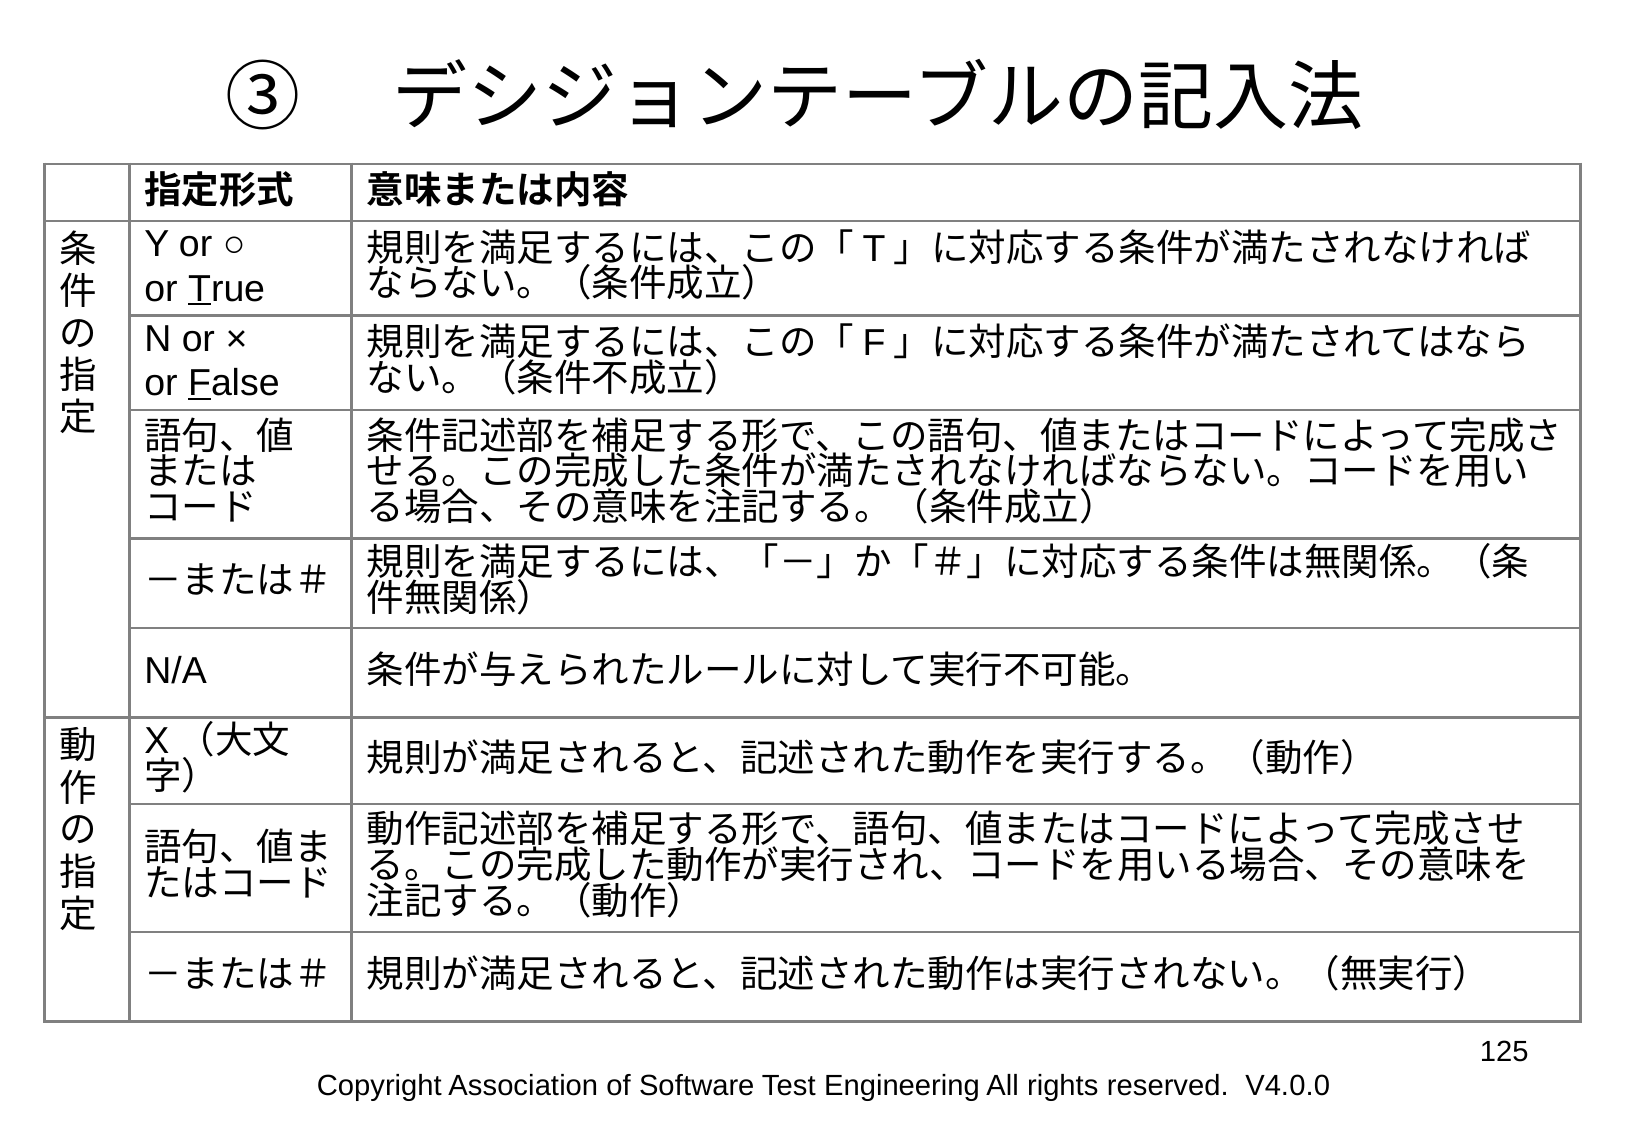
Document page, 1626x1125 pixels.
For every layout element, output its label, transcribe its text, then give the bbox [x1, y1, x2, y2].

table_cell －または＃ [131, 933, 350, 1020]
table_header [46, 165, 128, 220]
table_cell 規則が満足されると、記述された動作は実行されない。（無実行） [353, 933, 1579, 1020]
table_header 意味または内容 [353, 165, 1579, 220]
table_cell 規則を満足するには、「－」か「＃」に対応する条件は無関係。（条件無関係） [353, 540, 1579, 627]
table_cell －または＃ [131, 540, 350, 627]
table_cell 語句、値またはコード [131, 805, 350, 931]
table_cell N/A [131, 629, 350, 716]
table_cell 語句、値 または コード [131, 411, 350, 537]
table_cell N or × or False [131, 317, 350, 409]
table_cell X（大文字） [131, 719, 350, 803]
slide_number ‹#› [1164, 1024, 1544, 1103]
table_cell 動作の指定 [46, 719, 128, 1020]
table_cell 動作記述部を補足する形で、語句、値またはコードによって完成させる。この完成した動作が実行され、コードを用いる場合、その意味を注記する。（動作） [353, 805, 1579, 931]
table_cell Y or ○ or True [131, 222, 350, 314]
title ③ デシジョンテーブルの記入法 [103, 0, 1485, 163]
table_cell 規則を満足するには、この「F」に対応する条件が満たされてはならない。（条件不成立） [353, 317, 1579, 409]
table_cell 条件が与えられたルールに対して実行不可能。 [353, 629, 1579, 716]
table_cell 規則を満足するには、この「T」に対応する条件が満たされなければならない。（条件成立） [353, 222, 1579, 314]
table_cell 規則が満足されると、記述された動作を実行する。（動作） [353, 719, 1579, 803]
table_header 指定形式 [131, 165, 350, 220]
table_cell 条件記述部を補足する形で、この語句、値またはコードによって完成させる。この完成した条件が満たされなければならない。コードを用いる場合、その意味を注記する。（条件成立） [353, 411, 1579, 537]
footer Copyright Association of Software Test Engineering All rights reserved. V4.0.0 [233, 1058, 1415, 1103]
table_cell 条件の指定 [46, 222, 128, 716]
